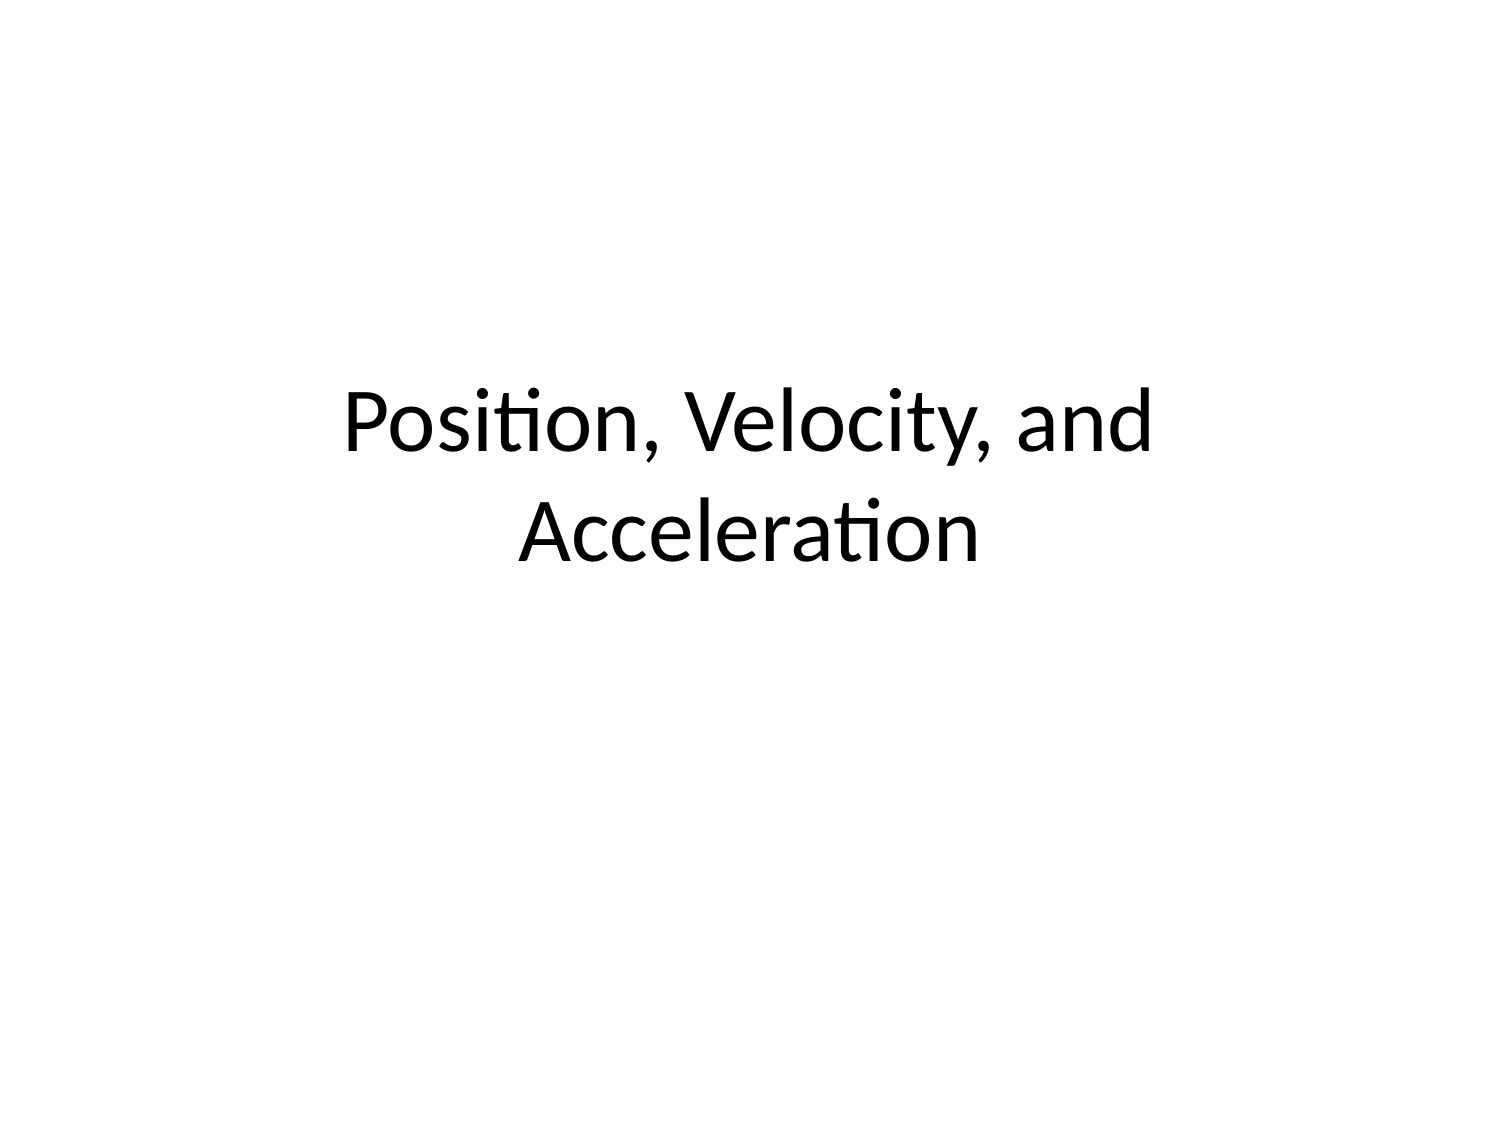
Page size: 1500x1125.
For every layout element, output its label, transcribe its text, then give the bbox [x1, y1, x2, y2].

title Position, Velocity, and Acceleration [112, 349, 1388, 591]
